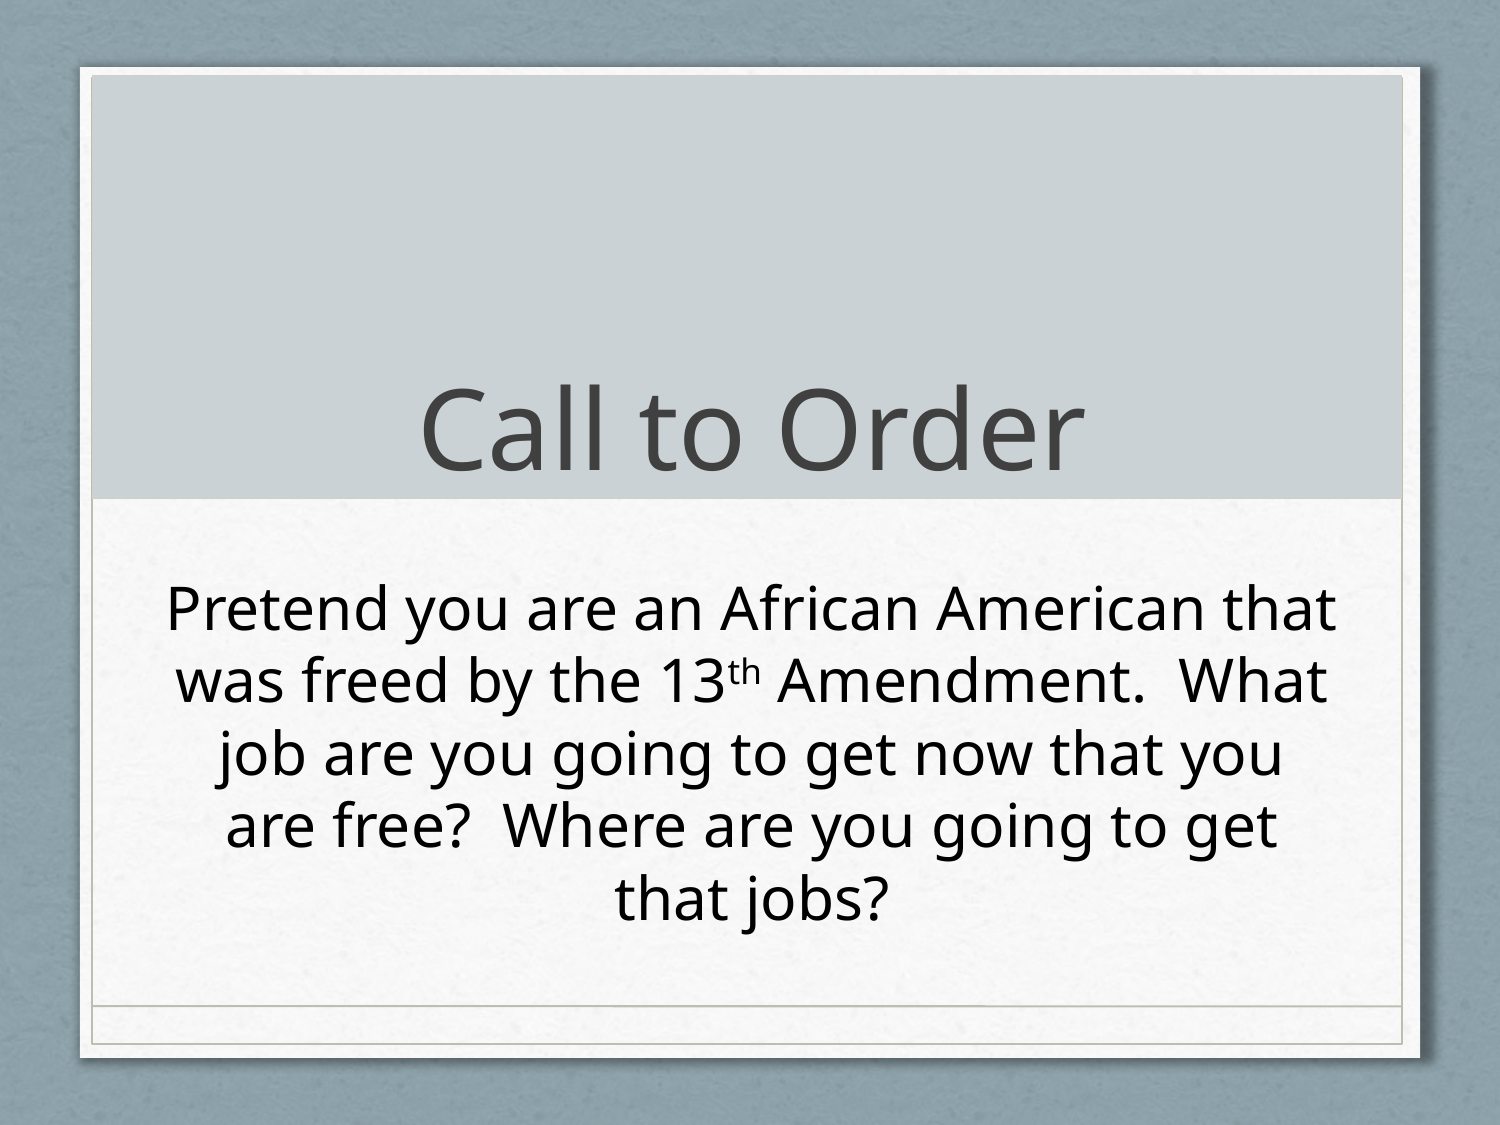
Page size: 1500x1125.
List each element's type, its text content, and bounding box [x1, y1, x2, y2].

title Call to Order [150, 184, 1355, 500]
picture [79, 67, 1421, 1058]
subtitle Pretend you are an African American that was freed by the 13th Amendment. What job are you going to get now that you are free? Where are you going to get that jobs? [150, 562, 1355, 850]
